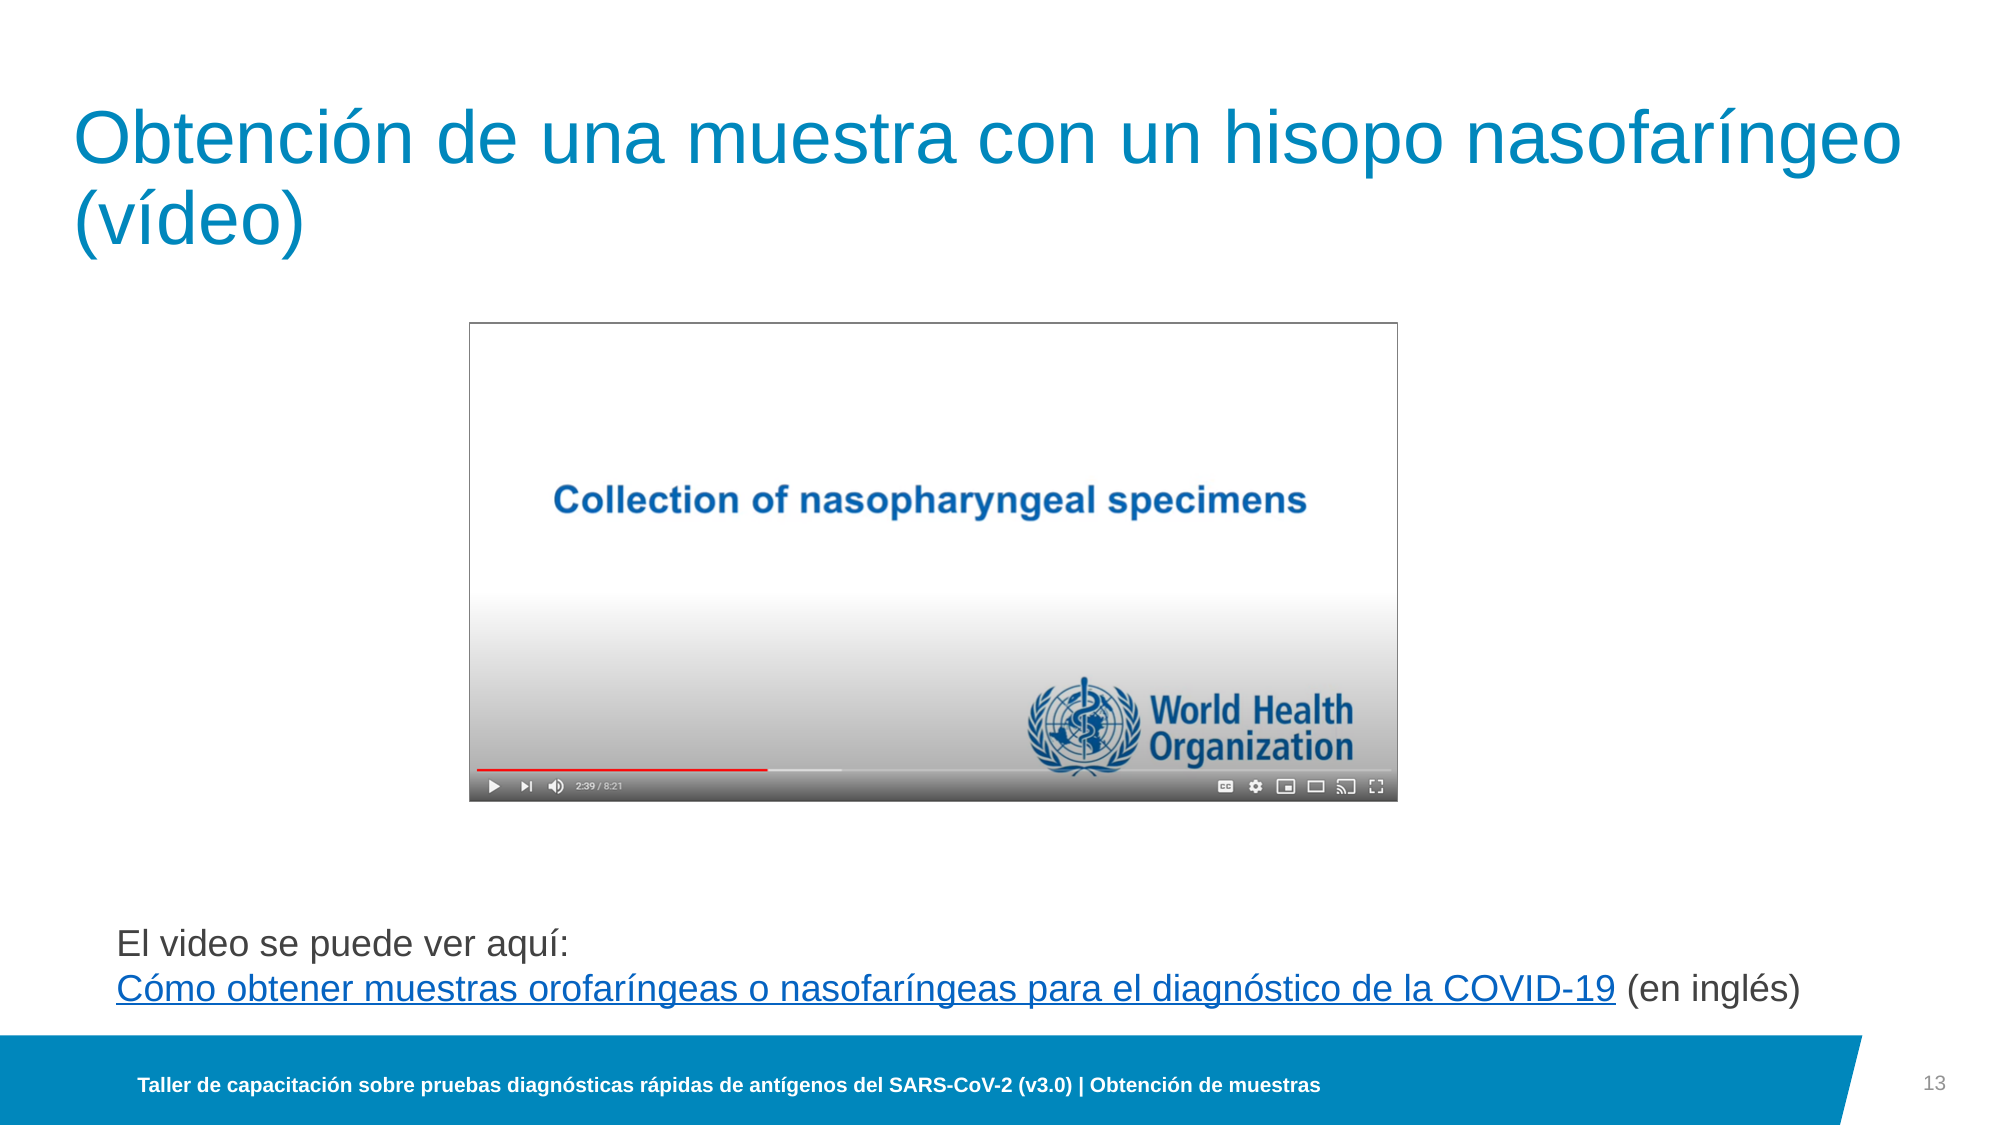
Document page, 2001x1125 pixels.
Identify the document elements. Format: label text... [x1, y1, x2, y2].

slide_number 13 [1862, 1035, 1947, 1125]
text_box El video se puede ver aquí: Cómo obtener muestras orofaríngeas o nasofaríngeas para el diagnóstico de la COVID-19 (en inglés) [101, 911, 1923, 1017]
picture [470, 323, 1397, 801]
list [137, 284, 1167, 911]
footer Taller de capacitación sobre pruebas diagnósticas rápidas de antígenos del SARS-CoV-2 (v3.0) | Obtención de muestras [137, 1042, 1338, 1125]
title Obtención de una muestra con un hisopo nasofaríngeo (vídeo) [73, 105, 1923, 261]
